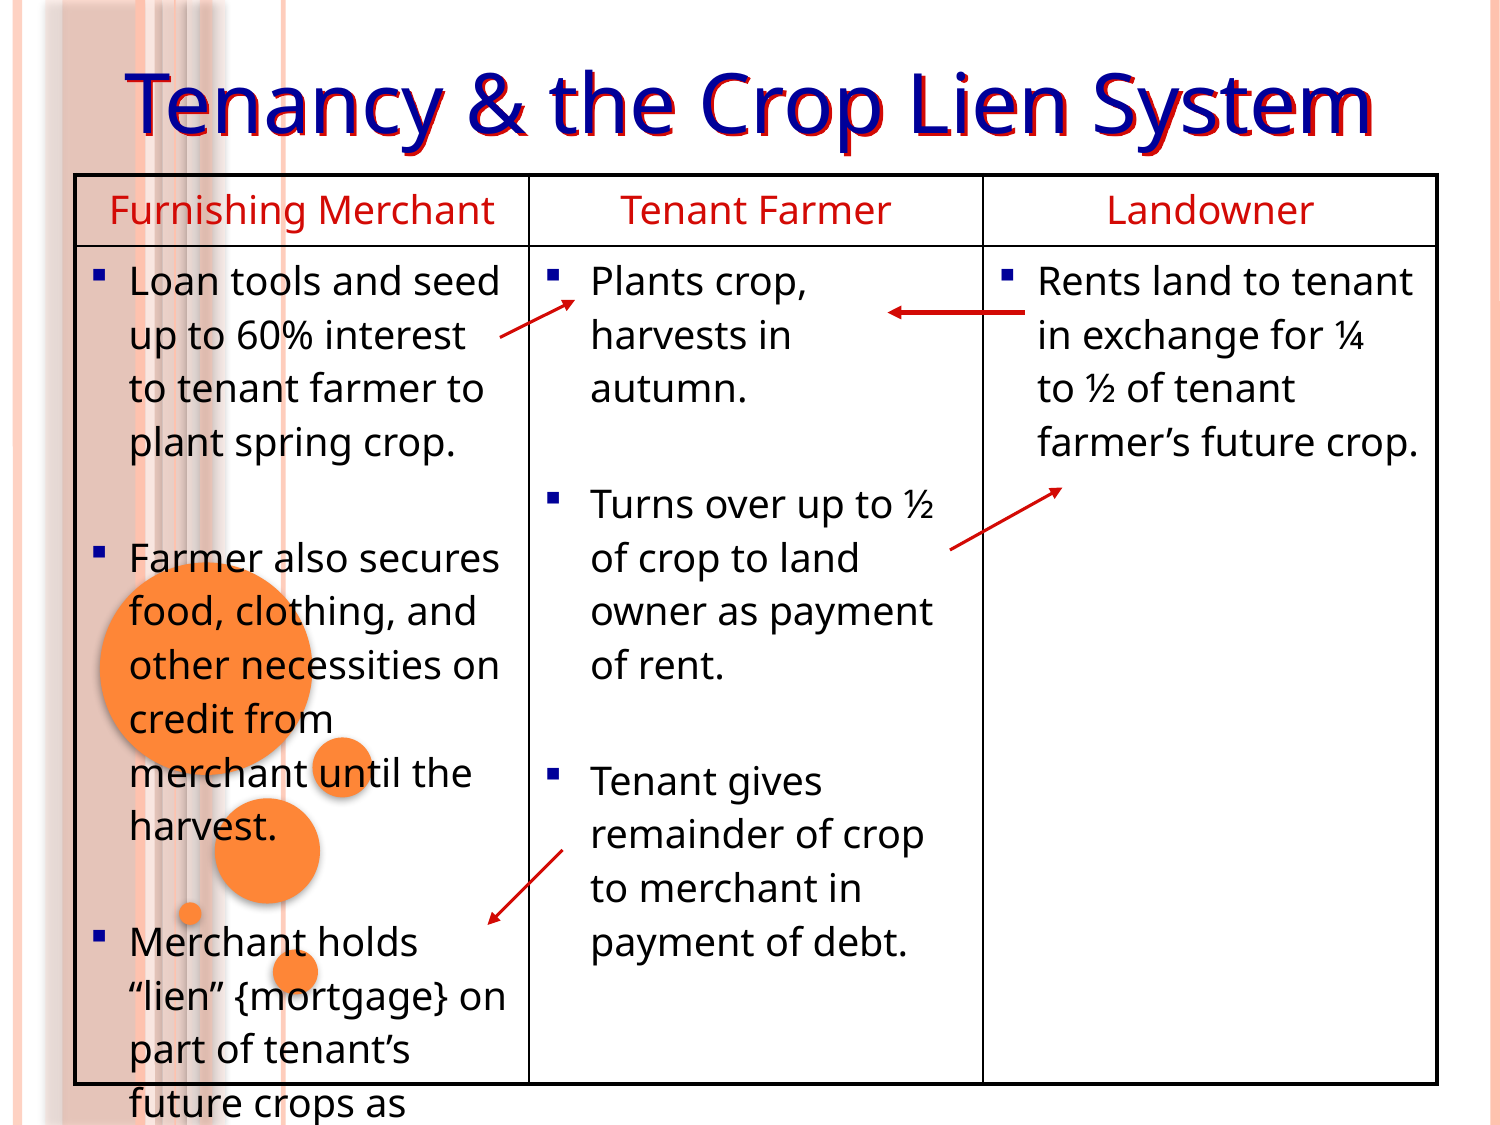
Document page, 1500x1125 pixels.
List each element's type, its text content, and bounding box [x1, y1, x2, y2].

text_box Tenancy & the Crop Lien System [62, 42, 1438, 158]
table_cell Rents land to tenant in exchange for ¼ to ½ of tenant farmer’s future crop. [984, 247, 1435, 1082]
text_box [487, 849, 563, 925]
table_cell Plants crop, harvests in autumn. Turns over up to ½ of crop to land owner as payment of rent. Tenant gives remainder of crop to merchant in payment of debt. [530, 247, 982, 1082]
text_box [887, 306, 1025, 319]
table_header Tenant Farmer [530, 177, 982, 245]
table_header Landowner [984, 177, 1435, 245]
text_box [499, 299, 575, 338]
text_box [949, 487, 1063, 551]
table_cell Loan tools and seed up to 60% interest to tenant farmer to plant spring crop. Farmer also secures food, clothing, and other necessities on credit from merchant until the harvest. Merchant holds “lien” {mortgage} on part of tenant’s future crops as repayment of debt. [77, 247, 528, 1082]
table_header Furnishing Merchant [77, 177, 528, 245]
